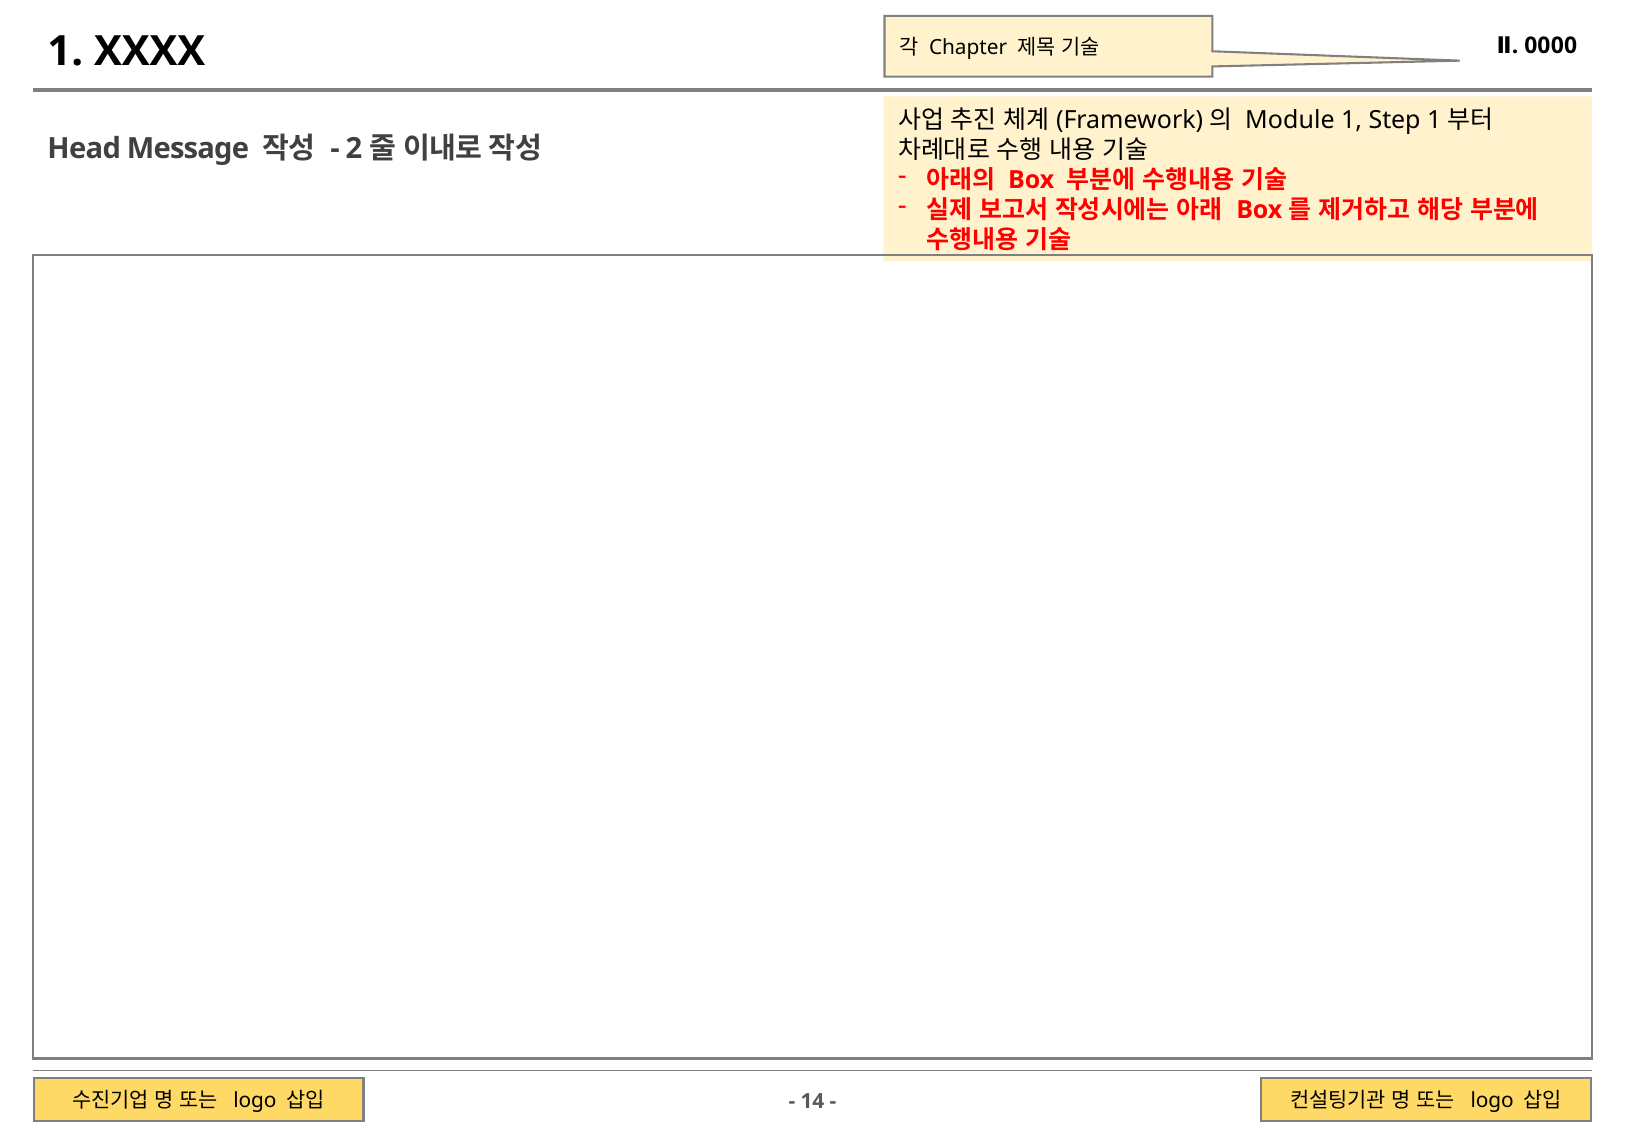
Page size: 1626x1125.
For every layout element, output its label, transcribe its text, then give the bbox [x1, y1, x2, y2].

text_box 사업 추진 체계(Framework)의 Module 1, Step 1부터 차례대로 수행 내용 기술 아래의 Box 부분에 수행내용 기술 실제 보고서 작성시에는 아래 Box를 제거하고 해당 부분에 수행내용 기술 [883, 96, 1593, 254]
text_box Head Message 작성 - 2줄 이내로 작성 [32, 113, 883, 173]
text_box 1. XXXX [32, 16, 1061, 81]
text_box [32, 254, 1593, 1060]
text_box Ⅱ. 0000 [1308, 23, 1593, 66]
text_box 각 Chapter 제목 기술 [883, 14, 1460, 78]
